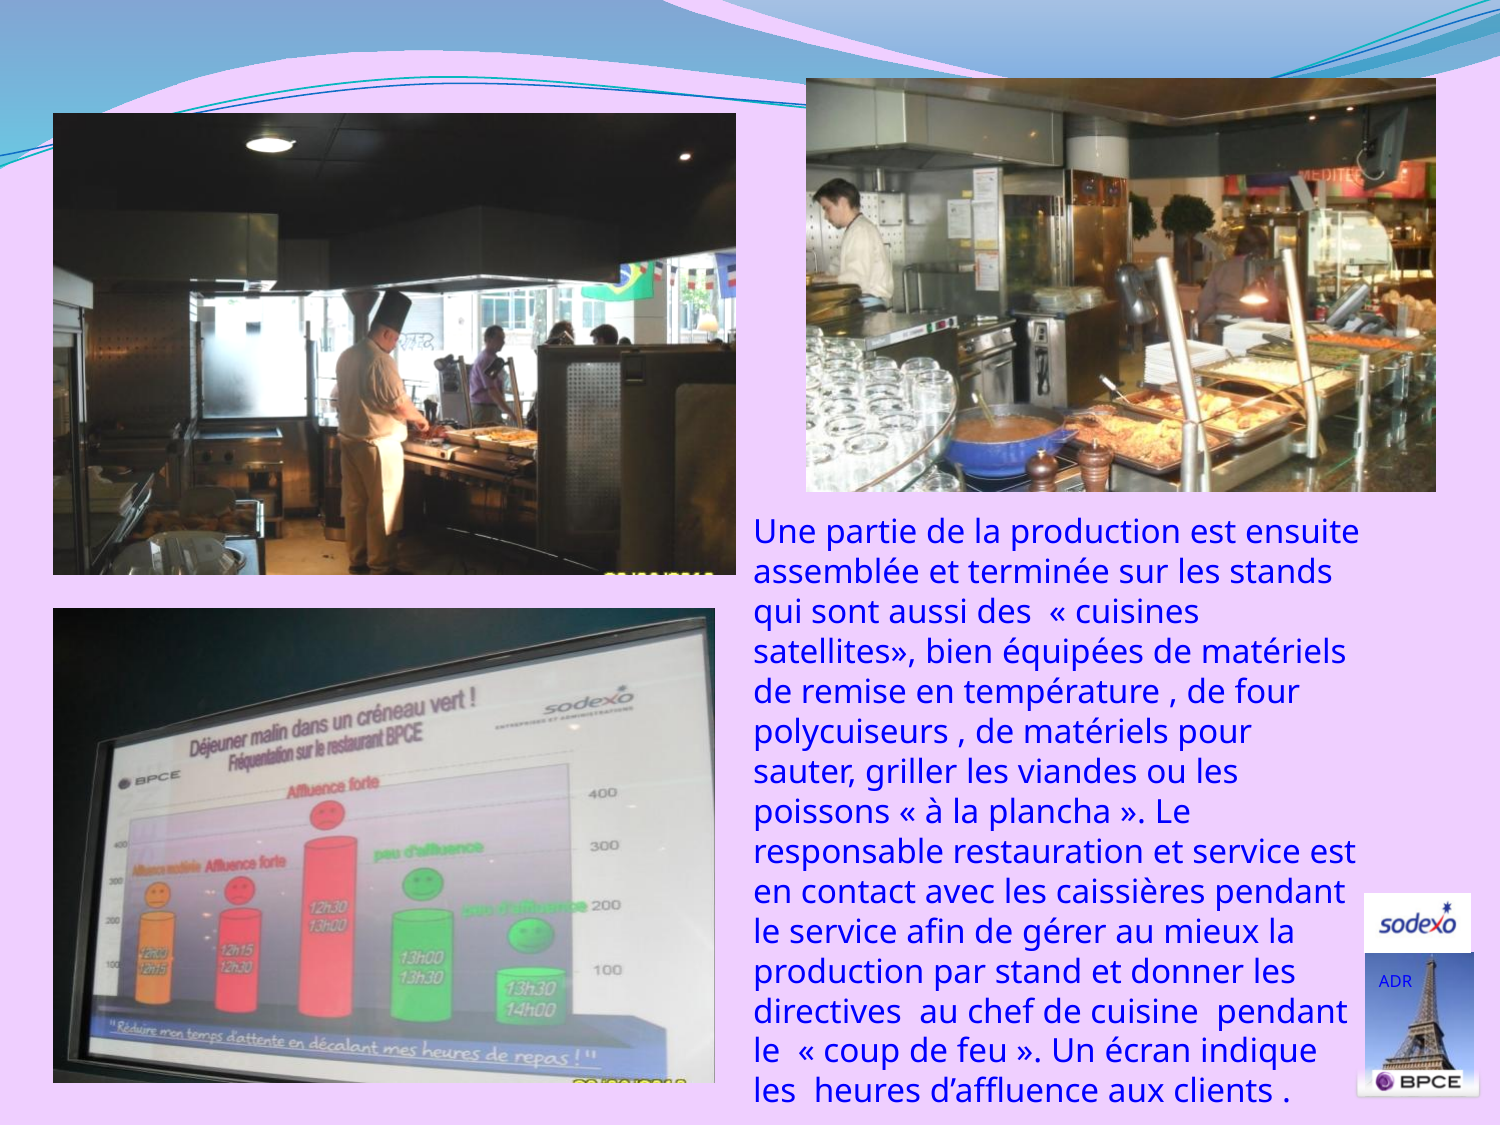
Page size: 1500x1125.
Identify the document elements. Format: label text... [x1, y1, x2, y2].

picture [806, 77, 1436, 492]
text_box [1354, 892, 1483, 1102]
text_box Une partie de la production est ensuite assemblée et terminée sur les stands qui sont aussi des « cuisines satellites», bien équipées de matériels de remise en température , de four polycuiseurs , de matériels pour sauter, griller les viandes ou les poissons « à la plancha ». Le responsable restauration et service est en contact avec les caissières pendant le service afin de gérer au mieux la production par stand et donner les directives au chef de cuisine pendant le « coup de feu ». Un écran indique les heures d’affluence aux clients . [738, 503, 1376, 1117]
picture [53, 113, 736, 575]
picture [52, 607, 715, 1083]
